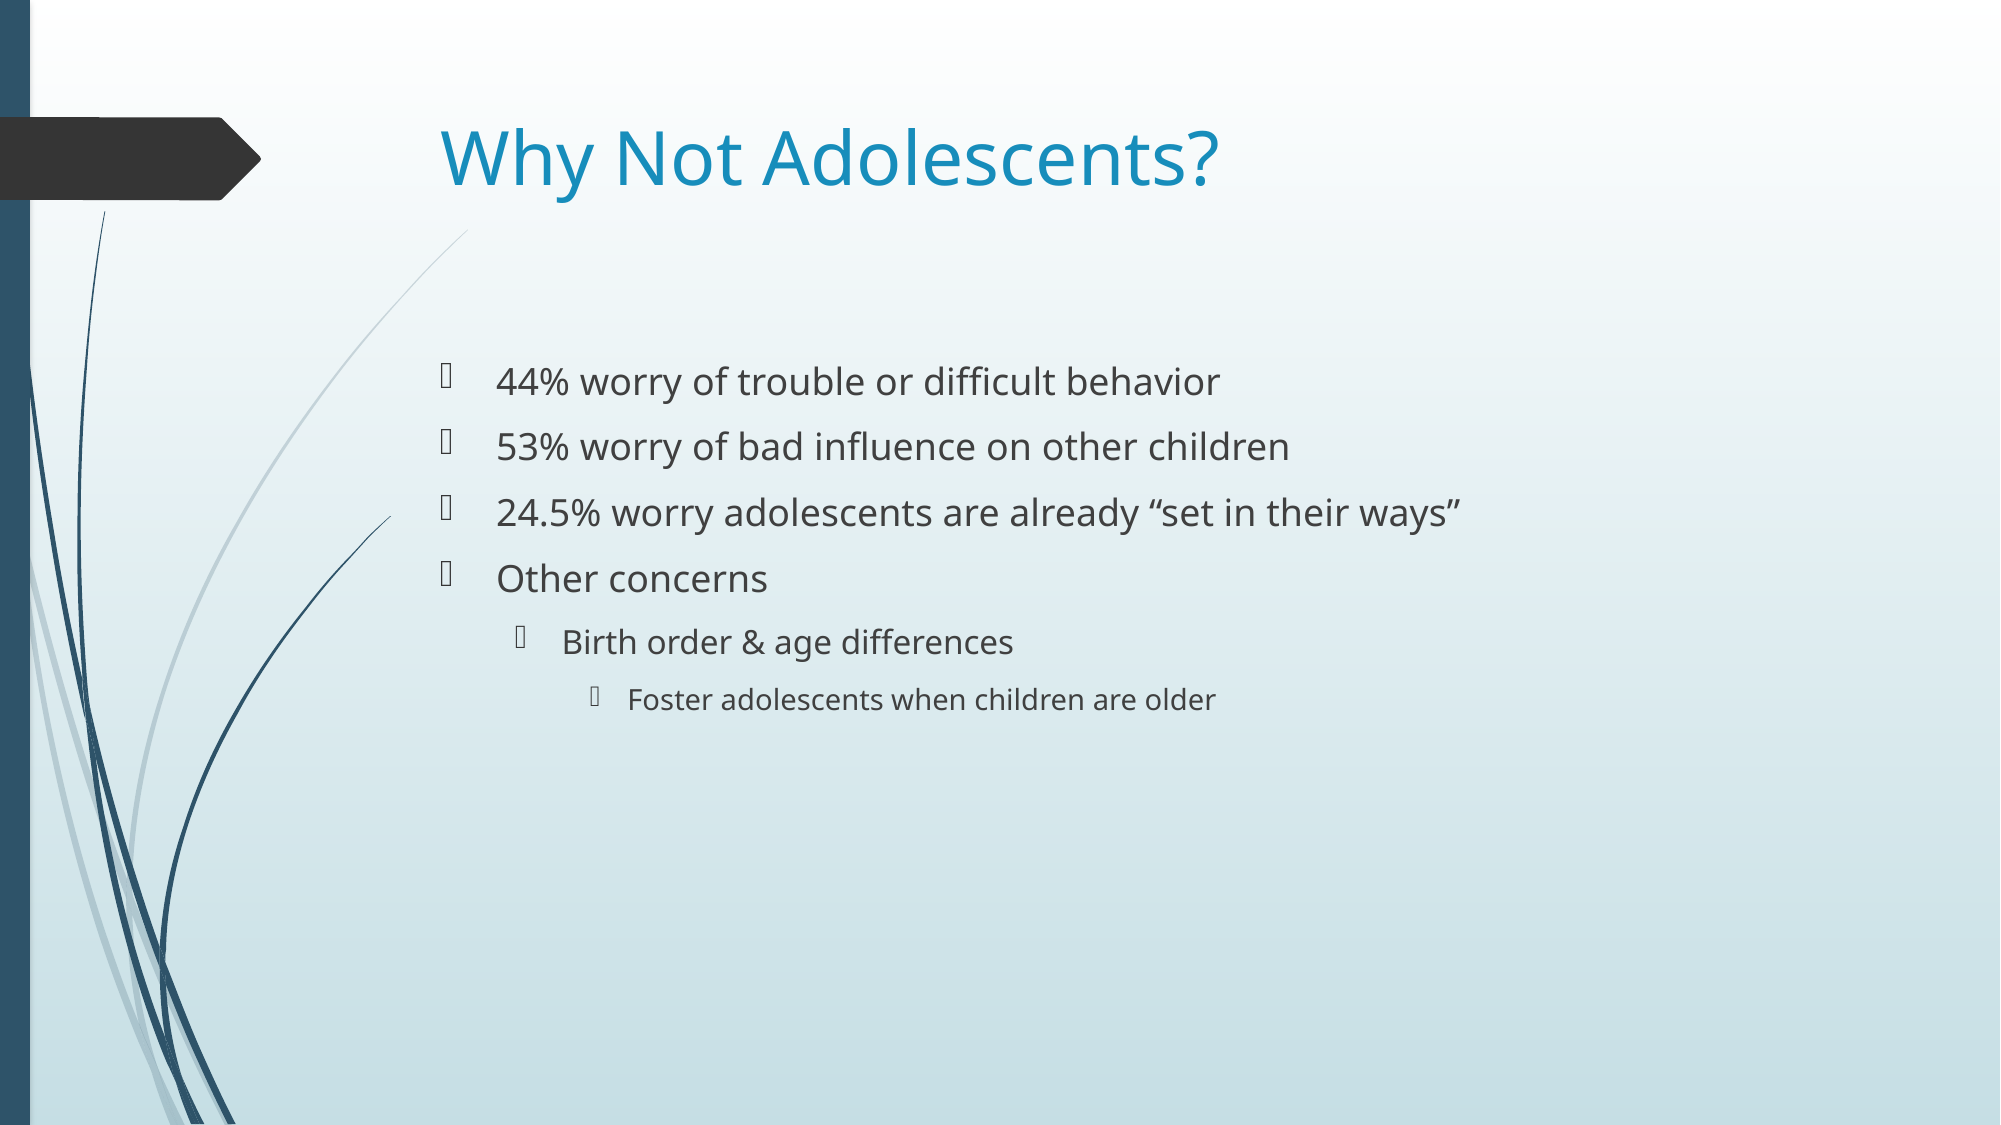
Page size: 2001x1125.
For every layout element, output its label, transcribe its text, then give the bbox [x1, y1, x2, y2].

list 44% worry of trouble or difficult behavior 53% worry of bad influence on other children 24.5% worry adolescents are already “set in their ways” Other concerns Birth order & age differences Foster adolescents when children are older [424, 350, 1888, 970]
title Why Not Adolescents? [425, 102, 1888, 313]
